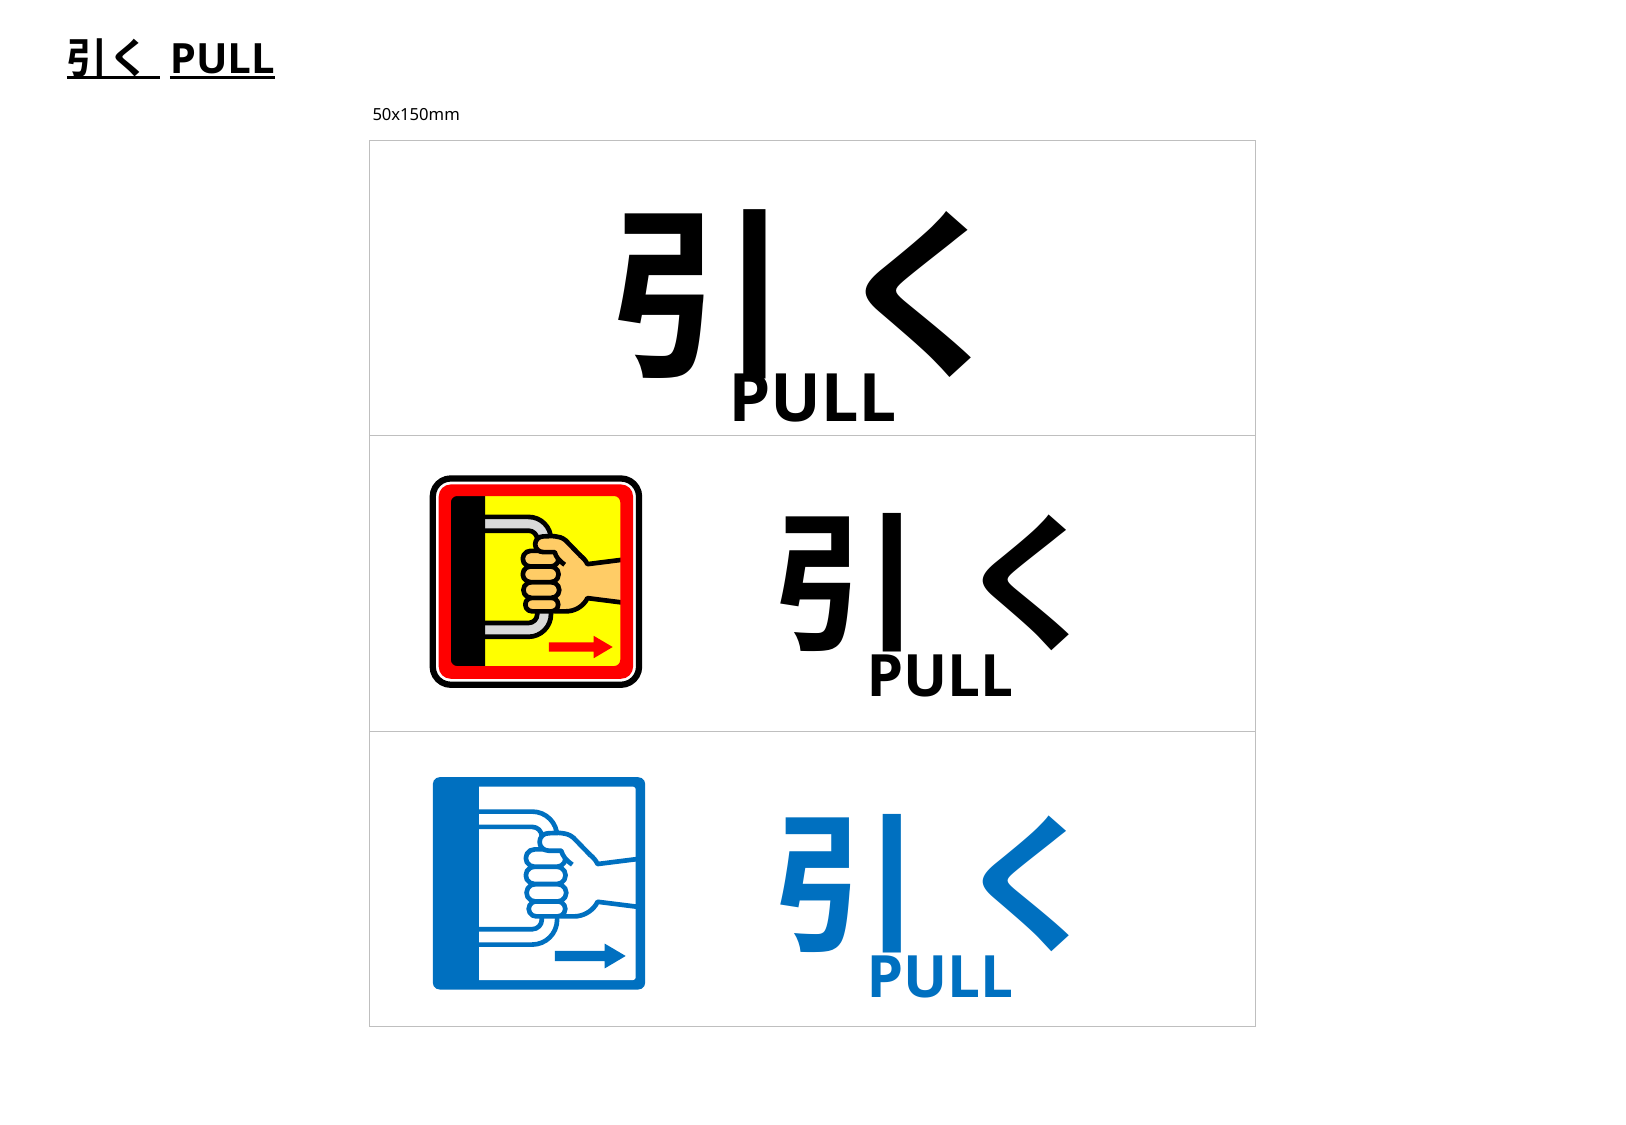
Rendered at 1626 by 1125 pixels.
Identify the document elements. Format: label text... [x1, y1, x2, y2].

text_box 引 く [697, 782, 1183, 978]
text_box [432, 777, 646, 990]
text_box 引 く [593, 171, 1032, 407]
text_box PULL [851, 978, 1028, 1017]
text_box 引く PULL [52, 24, 290, 89]
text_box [432, 478, 640, 685]
text_box [368, 435, 1256, 730]
text_box [368, 730, 1256, 1027]
text_box PULL [851, 676, 1028, 716]
text_box 50x150mm [372, 103, 461, 125]
text_box 引 く [697, 481, 1183, 676]
text_box PULL [713, 347, 912, 442]
text_box [368, 139, 1256, 435]
